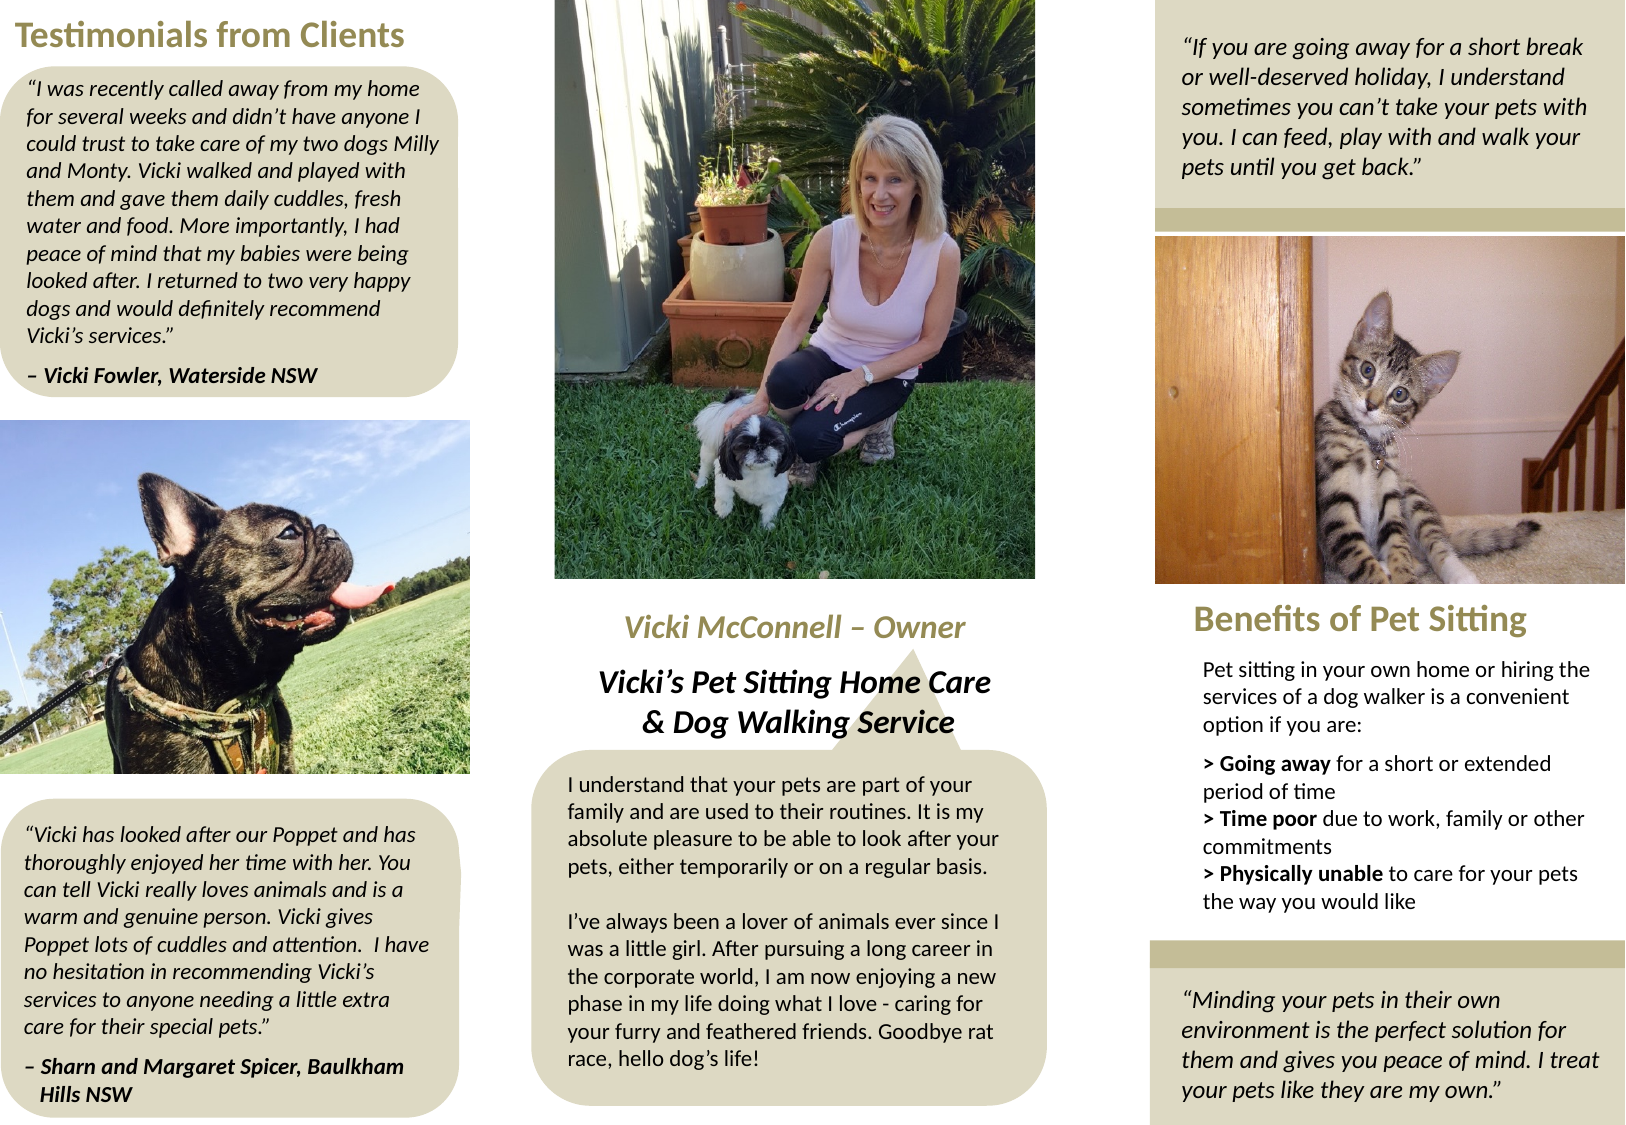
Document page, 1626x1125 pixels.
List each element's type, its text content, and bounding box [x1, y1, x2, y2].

text_box [1149, 940, 1625, 969]
text_box [1153, 0, 1625, 213]
text_box [15, 796, 445, 812]
text_box [31, 1115, 429, 1120]
text_box [36, 396, 422, 400]
text_box [0, 819, 9, 1097]
text_box “Vicki has looked after our Poppet and has thoroughly enjoyed her time with her. You can tell Vicki really loves animals and is a warm and genuine person. Vicki gives Poppet lots of cuddles and attention. I have no hesitation in recommending Vicki’s services to anyone needing a little extra care for their special pets.” – Sharn and Margaret Spicer, Baulkham Hills NSW [9, 812, 447, 1115]
picture [554, 0, 1036, 579]
text_box I understand that your pets are part of your family and are used to their routines. It is my absolute pleasure to be able to look after your pets, either temporarily or on a regular basis. I’ve always been a lover of animals ever since I was a little girl. After pursuing a long career in the corporate world, I am now enjoying a new phase in my life doing what I love - caring for your furry and feathered friends. Goodbye rat race, hello dog’s life! [552, 761, 1037, 1079]
text_box Benefits of Pet Sitting [1155, 592, 1566, 646]
text_box Pet sitting in your own home or hiring the services of a dog walker is a convenient option if you are: > Going away for a short or extended period of time > Time poor due to work, family or other commitments > Physically unable to care for your pets the way you would like [1187, 646, 1625, 922]
text_box “I was recently called away from my home for several weeks and didn’t have anyone I could trust to take care of my two dogs Milly and Monty. Vicki walked and played with them and gave them daily cuddles, fresh water and food. More importantly, I had peace of mind that my babies were being looked after. I returned to two very happy dogs and would definitely recommend Vicki’s services.” – Vicki Fowler, Waterside NSW [11, 66, 459, 396]
picture [0, 420, 471, 774]
text_box [1155, 208, 1625, 232]
text_box Testimonials from Clients [0, 3, 447, 63]
text_box “Minding your pets in their own environment is the perfect solution for them and gives you peace of mind. I treat your pets like they are my own.” [1166, 975, 1625, 1111]
text_box “If you are going away for a short break or well-deserved holiday, I understand sometimes you can’t take your pets with you. I can feed, play with and walk your pets until you get back.” [1166, 23, 1603, 188]
text_box [529, 748, 1049, 1108]
text_box [1148, 960, 1625, 1125]
text_box [447, 815, 464, 1102]
text_box [0, 85, 11, 379]
picture [1154, 236, 1625, 584]
text_box Vicki McConnell – Owner Vicki’s Pet Sitting Home Care & Dog Walking Service [554, 597, 1036, 748]
